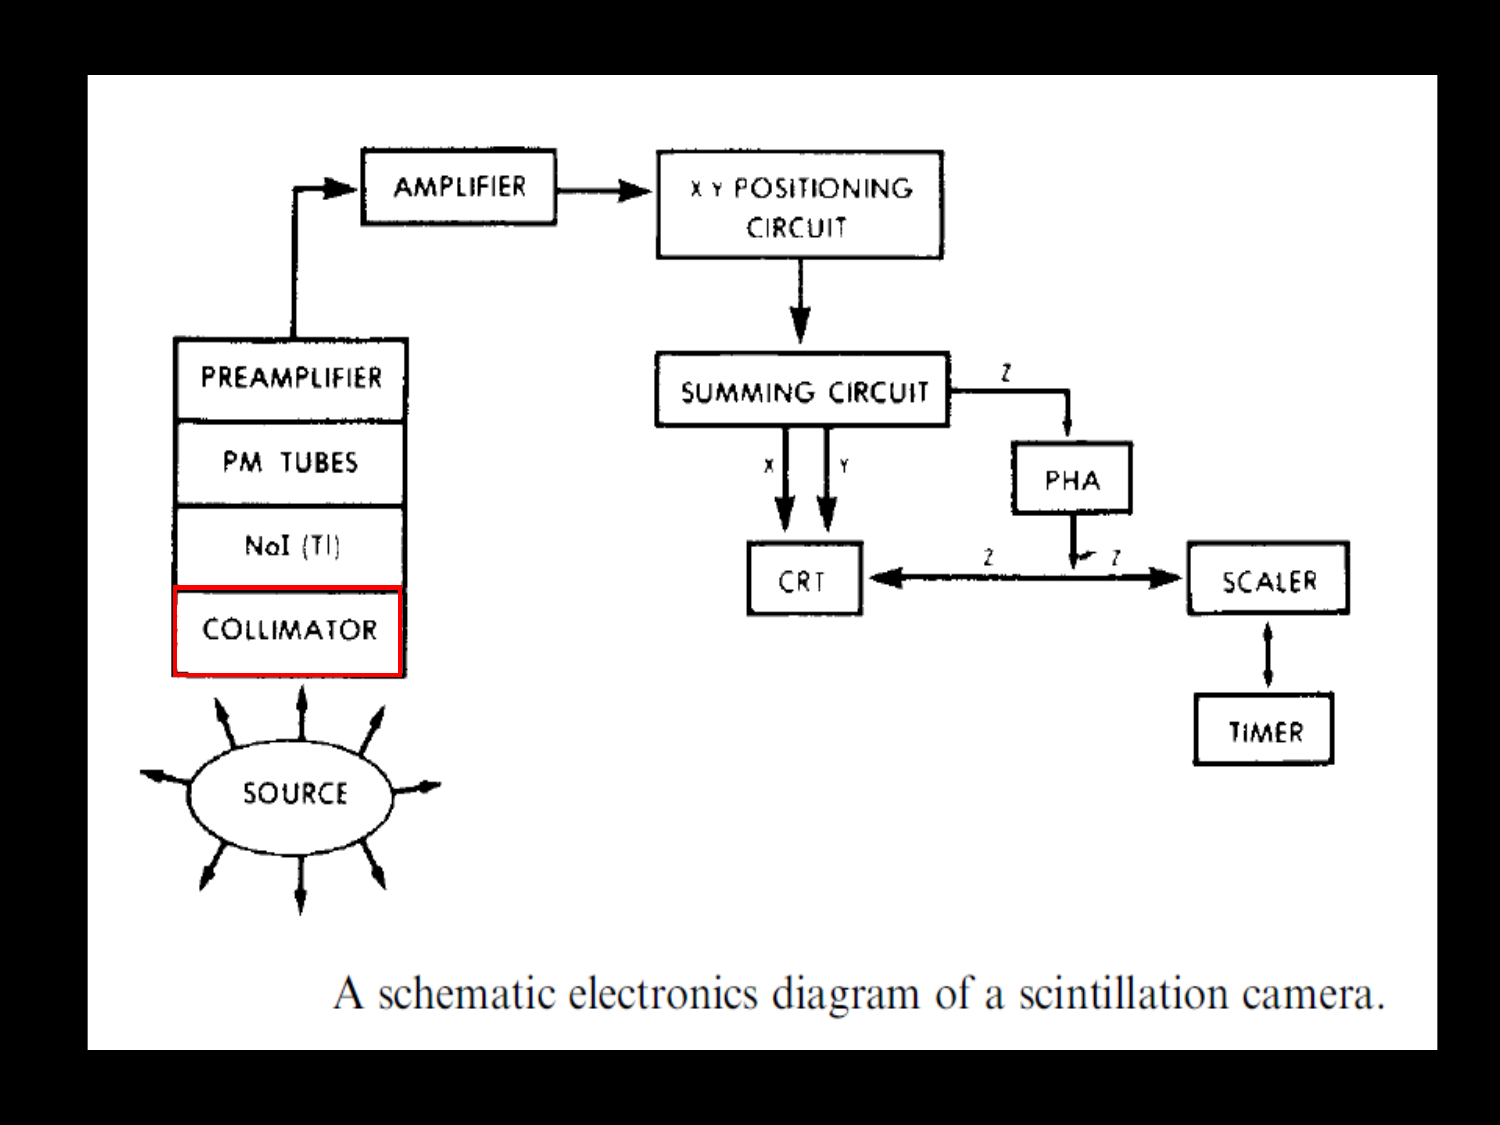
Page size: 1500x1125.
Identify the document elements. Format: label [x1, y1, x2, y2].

picture [87, 74, 1438, 1051]
